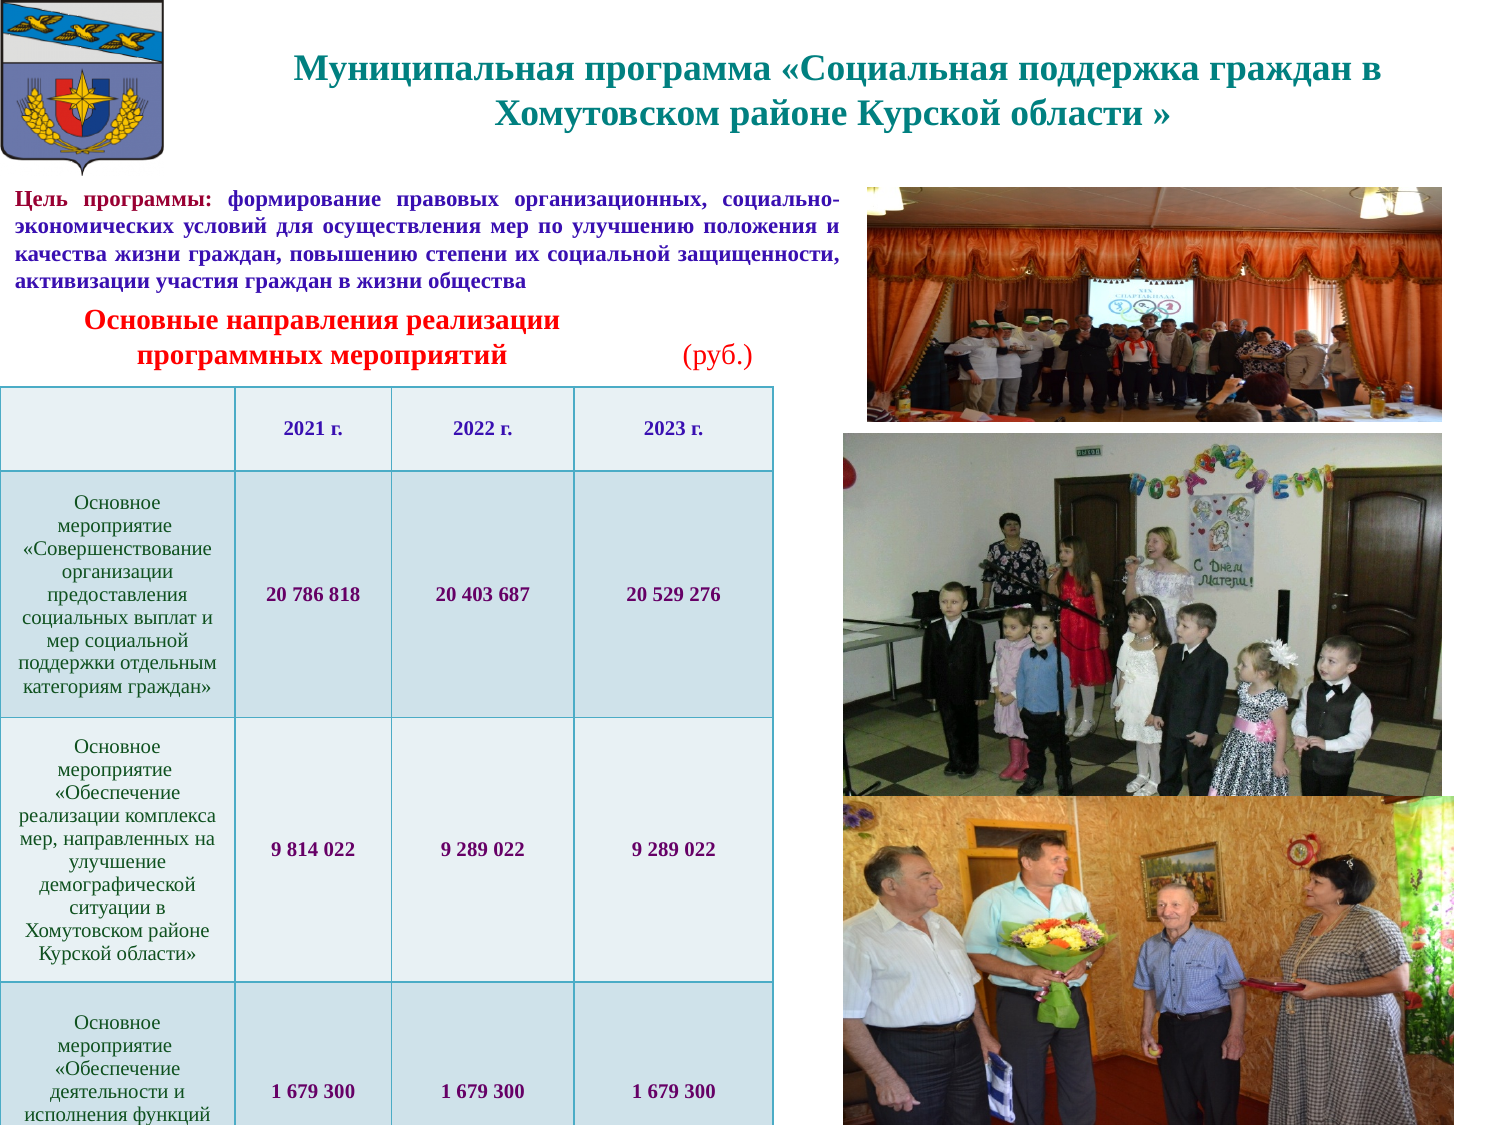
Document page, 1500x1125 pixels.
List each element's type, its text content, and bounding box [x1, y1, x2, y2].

table_cell 1 679 300 [236, 983, 391, 1125]
table_cell Основное мероприятие «Совершенствование организации предоставления социальных выплат и мер социальной поддержки отдельным категориям граждан» [1, 472, 234, 717]
table_cell Основное мероприятие «Обеспечение деятельности и исполнения функций отдела социального обеспечения» [1, 983, 234, 1125]
table_cell 20 786 818 [236, 472, 391, 717]
text_box Муниципальная программа «Социальная поддержка граждан в Хомутовском районе Курской области » [234, 35, 1442, 140]
table_cell 1 679 300 [392, 983, 573, 1125]
text_box Основные направления реализации программных мероприятий [0, 292, 645, 378]
table_cell 9 289 022 [575, 718, 772, 981]
picture [843, 433, 1454, 1125]
table_cell 1 679 300 [575, 983, 772, 1125]
table_cell 20 403 687 [392, 472, 573, 717]
table_cell Основное мероприятие «Обеспечение реализации комплекса мер, направленных на улучшение демографической ситуации в Хомутовском районе Курской области» [1, 718, 234, 981]
text_box Цель программы: формирование правовых организационных, социально-экономических условий для осуществления мер по улучшению положения и качества жизни граждан, повышению степени их социальной защищенности, активизации участия граждан в жизни общества [0, 175, 856, 301]
table_header 2021 г. [236, 388, 391, 470]
table_cell 20 529 276 [575, 472, 772, 717]
table_cell 9 289 022 [392, 718, 573, 981]
table_header 2023 г. [575, 388, 772, 470]
table_header [1, 388, 234, 470]
picture [866, 187, 1442, 423]
table_header 2022 г. [392, 388, 573, 470]
text_box (руб.) [667, 328, 781, 378]
picture [0, 0, 165, 177]
table_cell 9 814 022 [236, 718, 391, 981]
